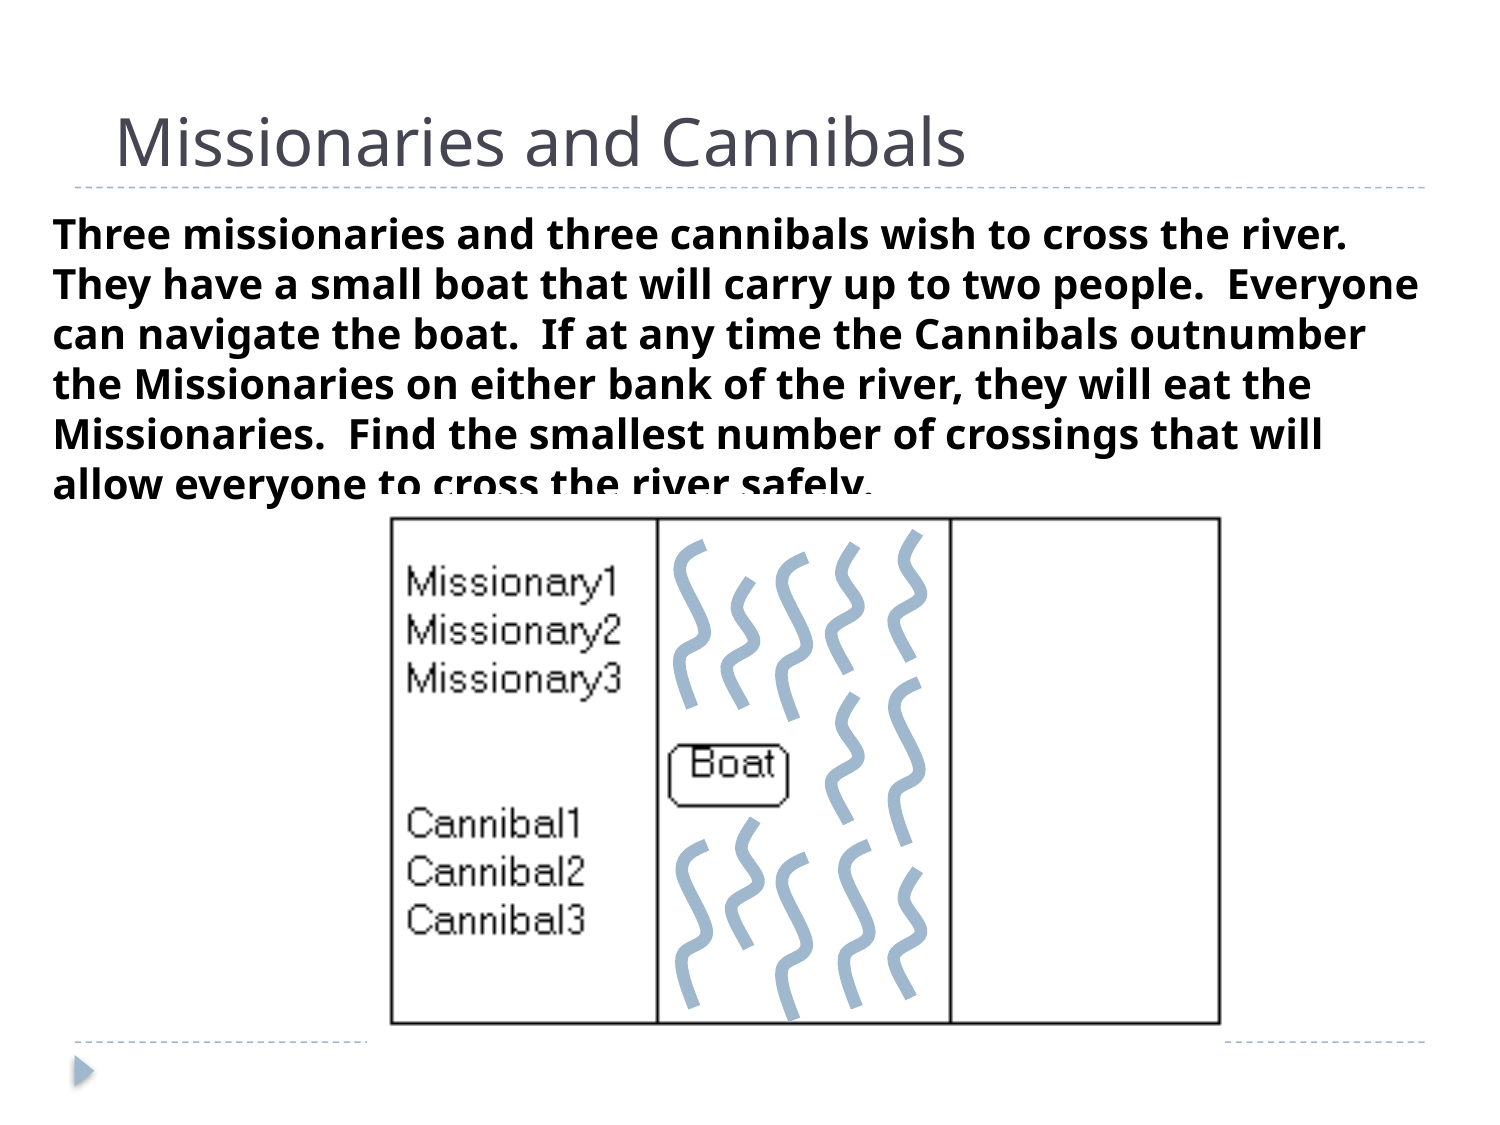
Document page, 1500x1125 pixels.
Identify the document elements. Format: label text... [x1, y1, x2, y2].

list Three missionaries and three cannibals wish to cross the river. They have a small boat that will carry up to two people. Everyone can navigate the boat. If at any time the Cannibals outnumber the Missionaries on either bank of the river, they will eat the Missionaries. Find the smallest number of crossings that will allow everyone to cross the river safely. [37, 200, 1438, 538]
title Missionaries and Cannibals [99, 0, 1375, 188]
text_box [366, 494, 1226, 1051]
